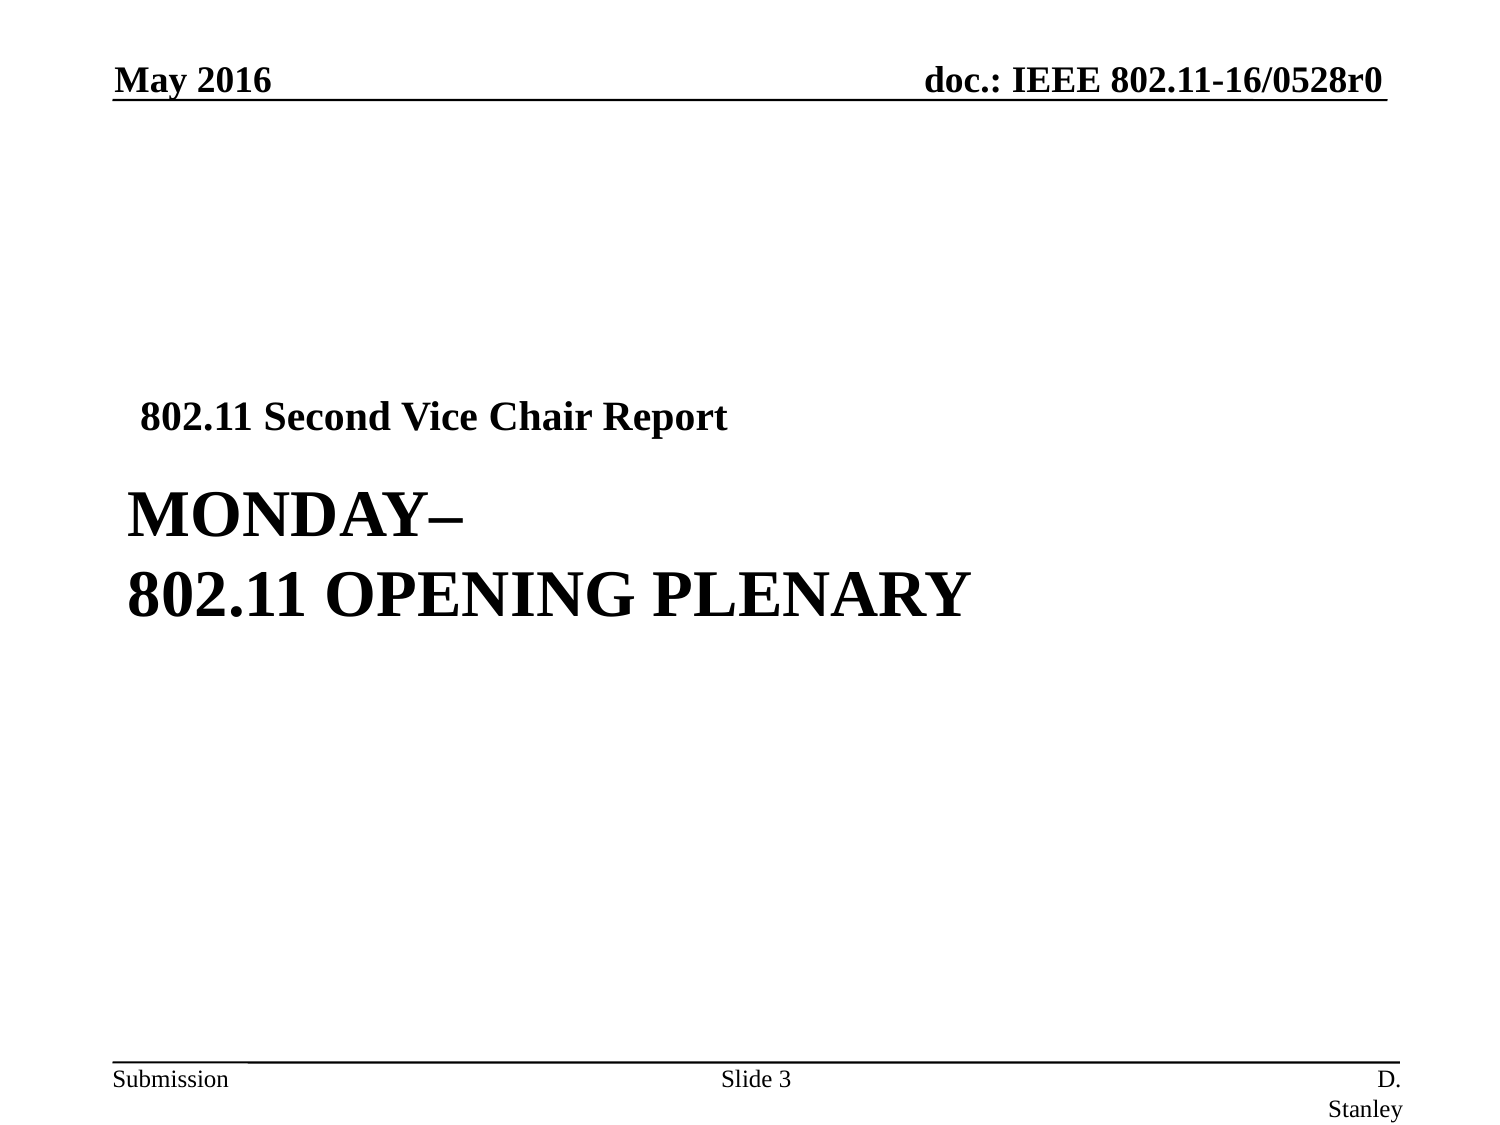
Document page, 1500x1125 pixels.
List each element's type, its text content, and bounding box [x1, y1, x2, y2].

footer D. Stanley, HP Enterprise [1324, 1061, 1402, 1093]
slide_number Slide 3 [712, 1061, 800, 1093]
title Monday– 802.11 Opening Plenary [112, 462, 1388, 687]
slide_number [114, 54, 401, 101]
list 802.11 Second Vice Chair Report [124, 199, 1401, 447]
